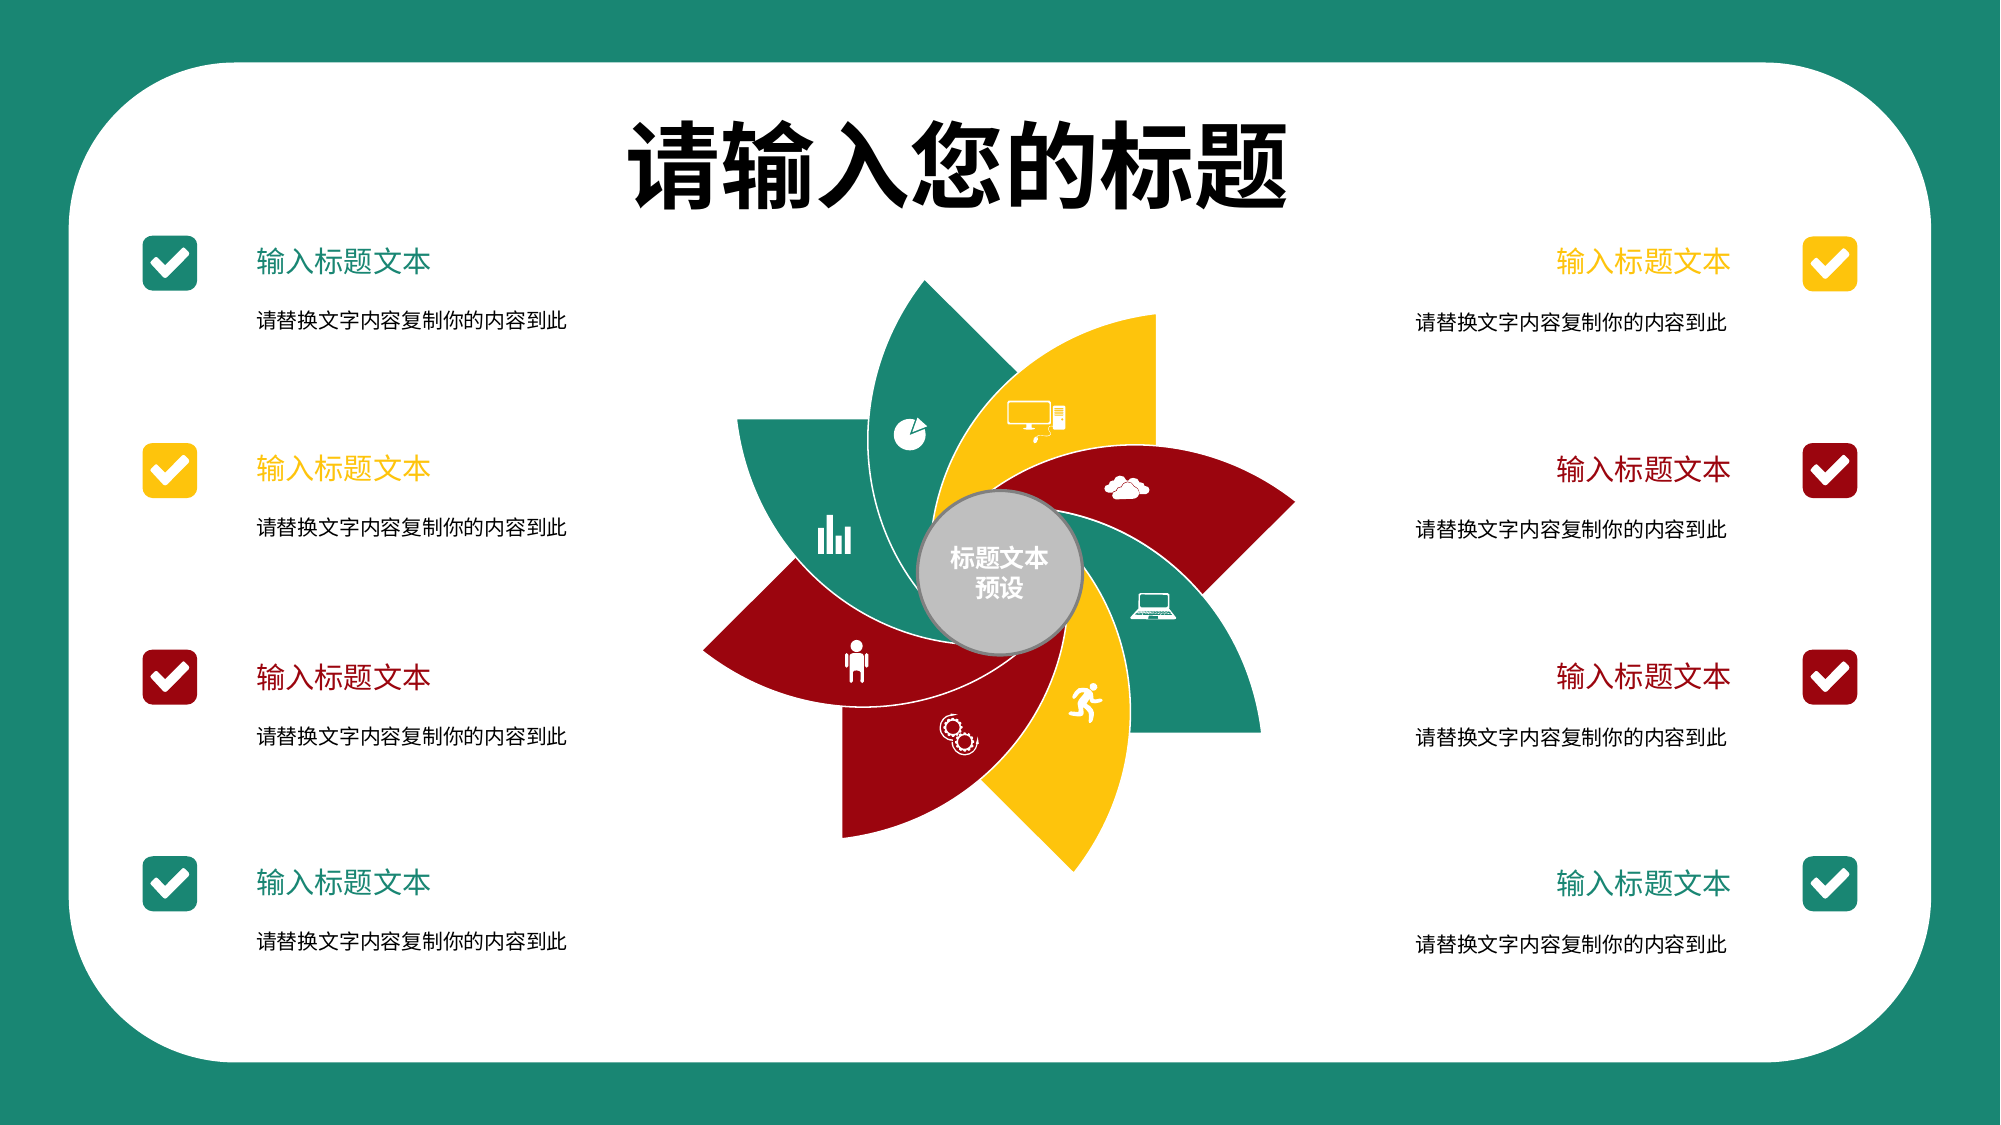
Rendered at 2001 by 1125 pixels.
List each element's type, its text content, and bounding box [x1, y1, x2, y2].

text_box 请替换文字内容复制你的内容到此 [197, 491, 676, 583]
text_box [142, 235, 197, 291]
text_box 请输入您的标题 [625, 106, 1309, 221]
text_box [701, 278, 1297, 874]
text_box [1803, 236, 1858, 292]
text_box 输入标题文本 [1347, 650, 1803, 701]
text_box [142, 856, 197, 912]
text_box 请替换文字内容复制你的内容到此 [1347, 493, 1803, 586]
text_box 输入标题文本 [197, 235, 676, 284]
text_box 请替换文字内容复制你的内容到此 [197, 905, 676, 997]
text_box 输入标题文本 [1347, 443, 1803, 493]
text_box [1803, 856, 1858, 912]
text_box [142, 443, 197, 499]
text_box 请替换文字内容复制你的内容到此 [197, 700, 676, 792]
text_box 请替换文字内容复制你的内容到此 [1347, 701, 1803, 793]
text_box [142, 649, 197, 705]
text_box 请替换文字内容复制你的内容到此 [197, 284, 676, 377]
text_box 输入标题文本 [197, 442, 676, 491]
text_box [1803, 443, 1858, 499]
text_box 请替换文字内容复制你的内容到此 [1347, 286, 1803, 378]
text_box 输入标题文本 [197, 855, 676, 905]
text_box 输入标题文本 [1347, 857, 1803, 908]
text_box 输入标题文本 [1347, 235, 1803, 286]
text_box [1803, 649, 1858, 705]
text_box 输入标题文本 [197, 651, 676, 700]
text_box 请替换文字内容复制你的内容到此 [1347, 908, 1803, 1000]
